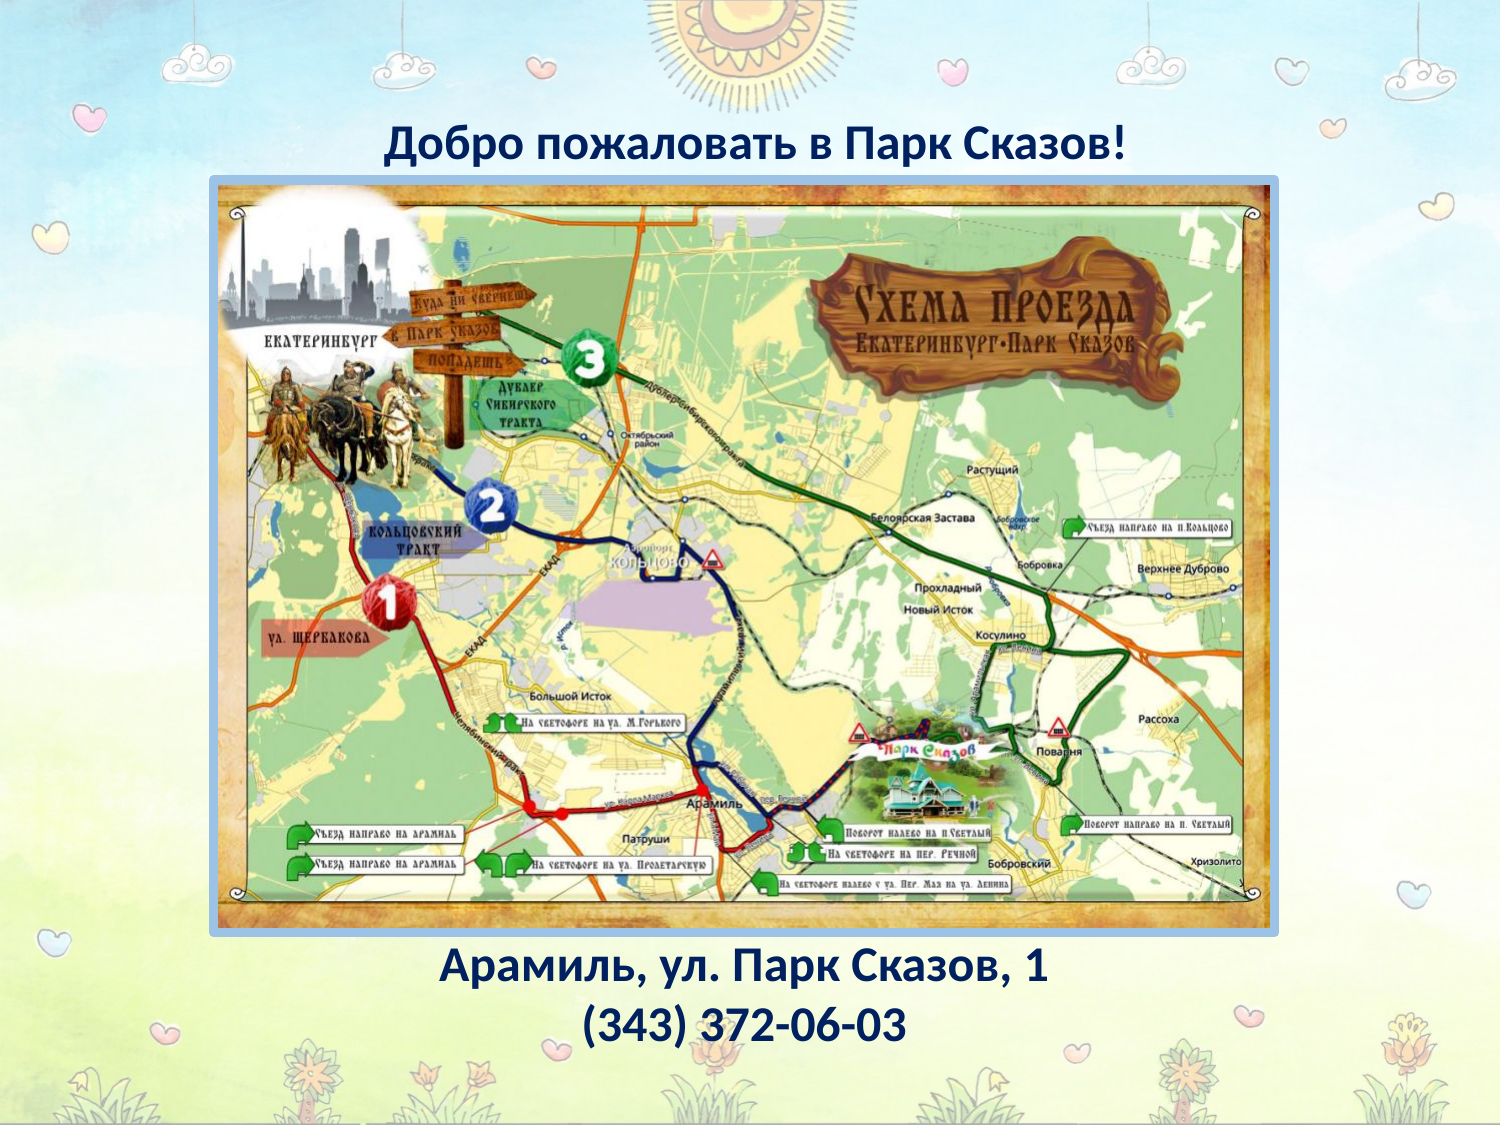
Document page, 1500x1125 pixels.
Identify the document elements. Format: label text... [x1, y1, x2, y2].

text_box Добро пожаловать в Парк Сказов! [159, 101, 1353, 178]
picture [218, 184, 1271, 928]
text_box Арамиль, ул. Парк Сказов, 1 (343) 372-06-03 [206, 923, 1282, 1024]
